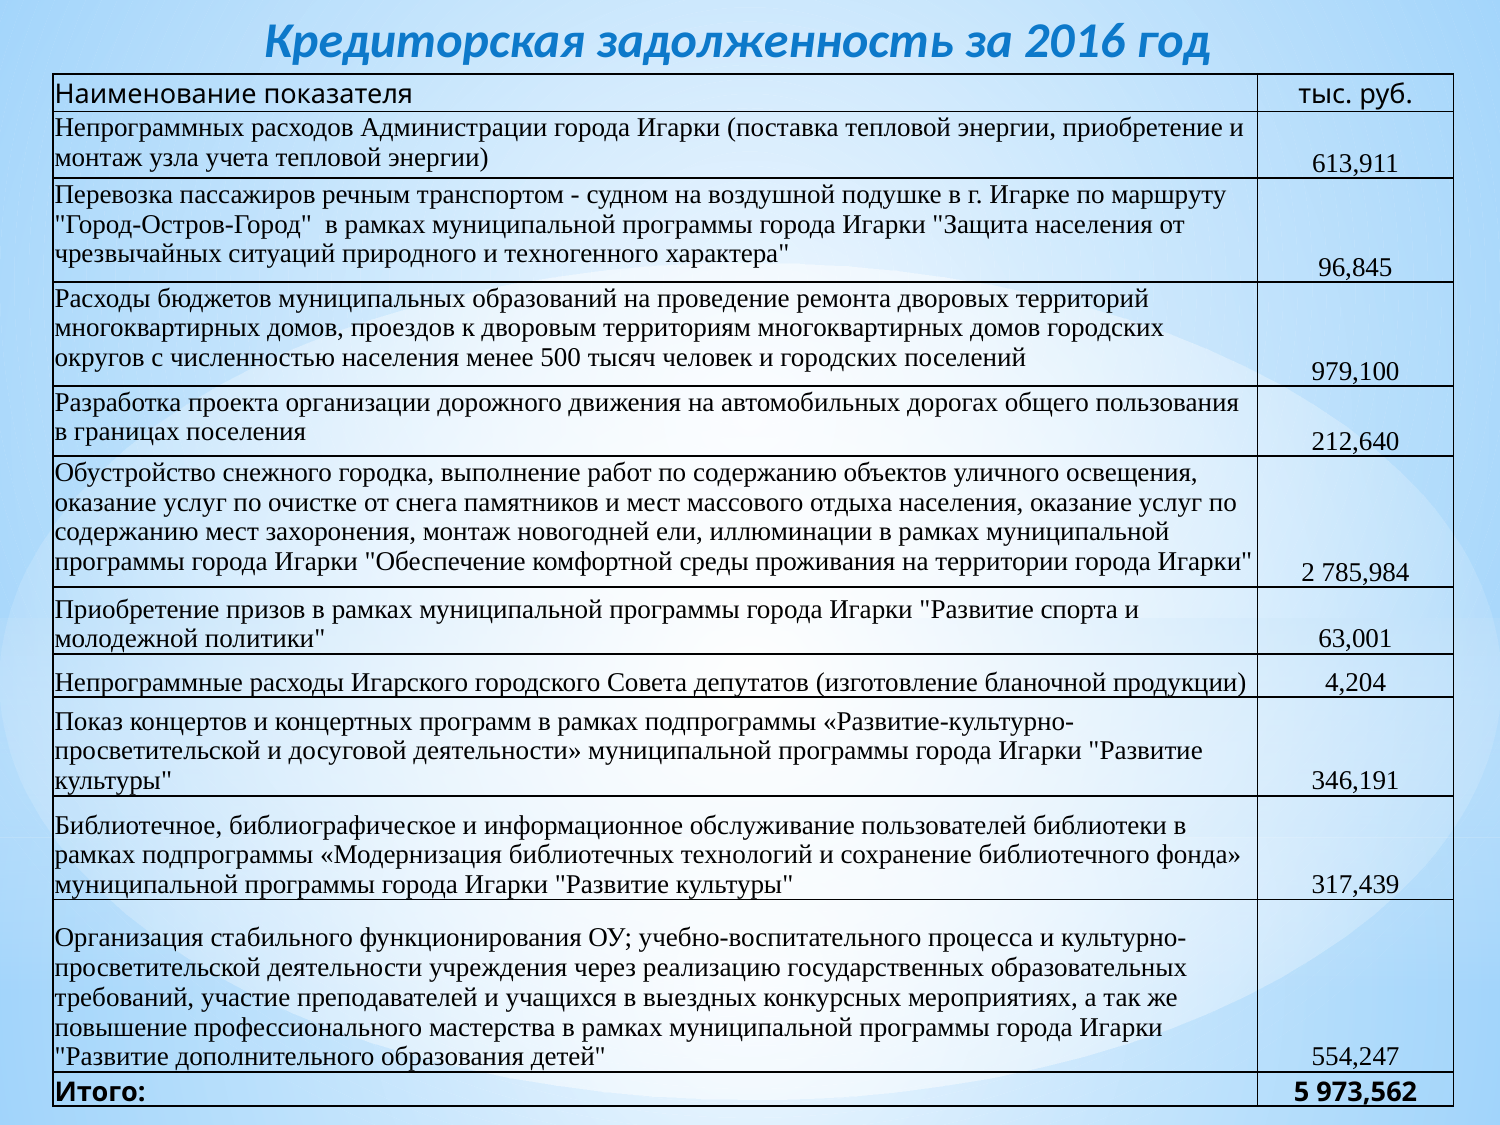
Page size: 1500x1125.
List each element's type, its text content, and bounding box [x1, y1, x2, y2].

table_cell Библиотечное, библиографическое и информационное обслуживание пользователей библиотеки в рамках подпрограммы «Модернизация библиотечных технологий и сохранение библиотечного фонда» муниципальной программы города Игарки "Развитие культуры" [54, 797, 1257, 899]
table_cell 96,845 [1258, 179, 1453, 281]
table_cell 554,247 [1258, 900, 1453, 1071]
table_cell 5 973,562 [1258, 1073, 1453, 1105]
table_cell Приобретение призов в рамках муниципальной программы города Игарки "Развитие спорта и молодежной политики" [54, 588, 1257, 653]
table_cell Расходы бюджетов муниципальных образований на проведение ремонта дворовых территорий многоквартирных домов, проездов к дворовым территориям многоквартирных домов городских округов с численностью населения менее 500 тысяч человек и городских поселений [54, 283, 1257, 385]
table_cell 613,911 [1258, 112, 1453, 177]
table_cell Итого: [54, 1073, 1257, 1105]
table_cell 317,439 [1258, 797, 1453, 899]
table_cell 212,640 [1258, 387, 1453, 455]
table_cell 346,191 [1258, 698, 1453, 795]
table_cell Обустройство снежного городка, выполнение работ по содержанию объектов уличного освещения, оказание услуг по очистке от снега памятников и мест массового отдыха населения, оказание услуг по содержанию мест захоронения, монтаж новогодней ели, иллюминации в рамках муниципальной программы города Игарки "Обеспечение комфортной среды проживания на территории города Игарки" [54, 457, 1257, 586]
table_cell 979,100 [1258, 283, 1453, 385]
table_header Наименование показателя [54, 75, 1257, 111]
table_cell Непрограммных расходов Администрации города Игарки (поставка тепловой энергии, приобретение и монтаж узла учета тепловой энергии) [54, 112, 1257, 177]
table_header тыс. руб. [1258, 75, 1453, 111]
table_cell Перевозка пассажиров речным транспортом - судном на воздушной подушке в г. Игарке по маршруту "Город-Остров-Город" в рамках муниципальной программы города Игарки "Защита населения от чрезвычайных ситуаций природного и техногенного характера" [54, 179, 1257, 281]
table_cell 2 785,984 [1258, 457, 1453, 586]
table_cell Непрограммные расходы Игарского городского Совета депутатов (изготовление бланочной продукции) [54, 655, 1257, 696]
table_cell Показ концертов и концертных программ в рамках подпрограммы «Развитие-культурно-просветительской и досуговой деятельности» муниципальной программы города Игарки "Развитие культуры" [54, 698, 1257, 795]
text_box Кредиторская задолженность за 2016 год [248, 0, 1226, 73]
table_cell 63,001 [1258, 588, 1453, 653]
table_cell Организация стабильного функционирования ОУ; учебно-воспитательного процесса и культурно-просветительской деятельности учреждения через реализацию государственных образовательных требований, участие преподавателей и учащихся в выездных конкурсных мероприятиях, а так же повышение профессионального мастерства в рамках муниципальной программы города Игарки "Развитие дополнительного образования детей" [54, 900, 1257, 1071]
table_cell 4,204 [1258, 655, 1453, 696]
table_cell Разработка проекта организации дорожного движения на автомобильных дорогах общего пользования в границах поселения [54, 387, 1257, 455]
